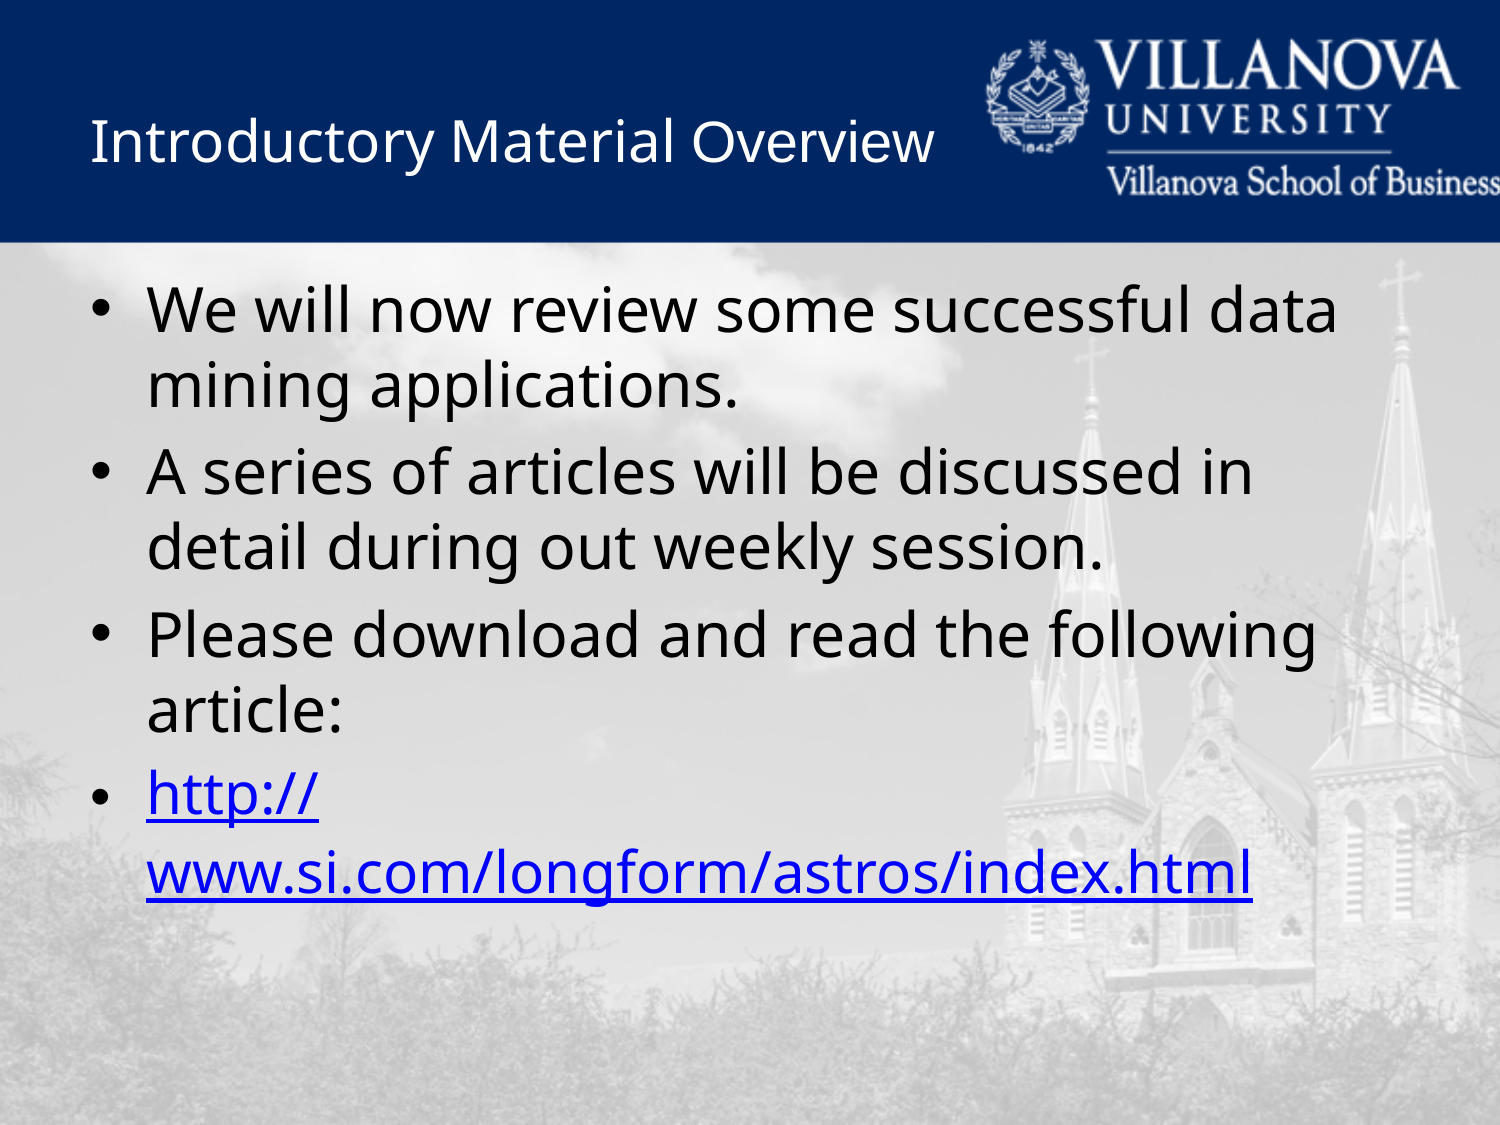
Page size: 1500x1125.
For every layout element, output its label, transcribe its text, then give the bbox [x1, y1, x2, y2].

list We will now review some successful data mining applications. A series of articles will be discussed in detail during out weekly session. Please download and read the following article: http://www.si.com/longform/astros/index.html [75, 262, 1425, 1005]
picture [0, 0, 1500, 1125]
title Introductory Material Overview [75, 45, 1425, 233]
